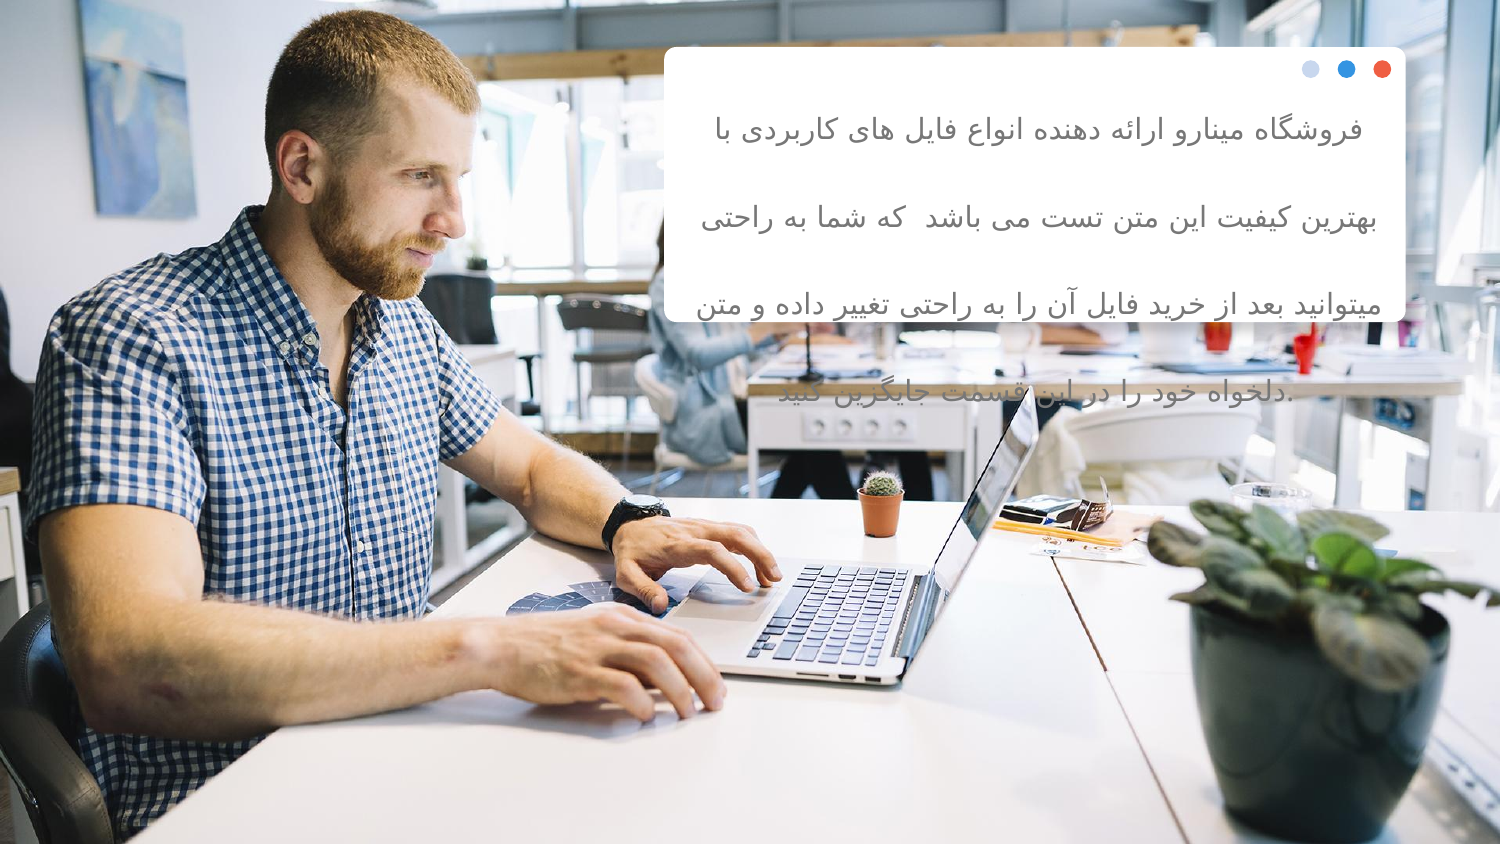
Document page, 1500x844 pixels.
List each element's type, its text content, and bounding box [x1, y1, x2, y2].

picture [0, 0, 1500, 844]
text_box فروشگاه مینارو ارائه دهنده انواع فایل های کاربردی با بهترین کیفیت این متن تست می باشد که شما به راحتی میتوانید بعد از خرید فایل آن را به راحتی تغییر داده و متن دلخواه خود را در این قسمت جایگزین کنید. [664, 50, 1415, 415]
